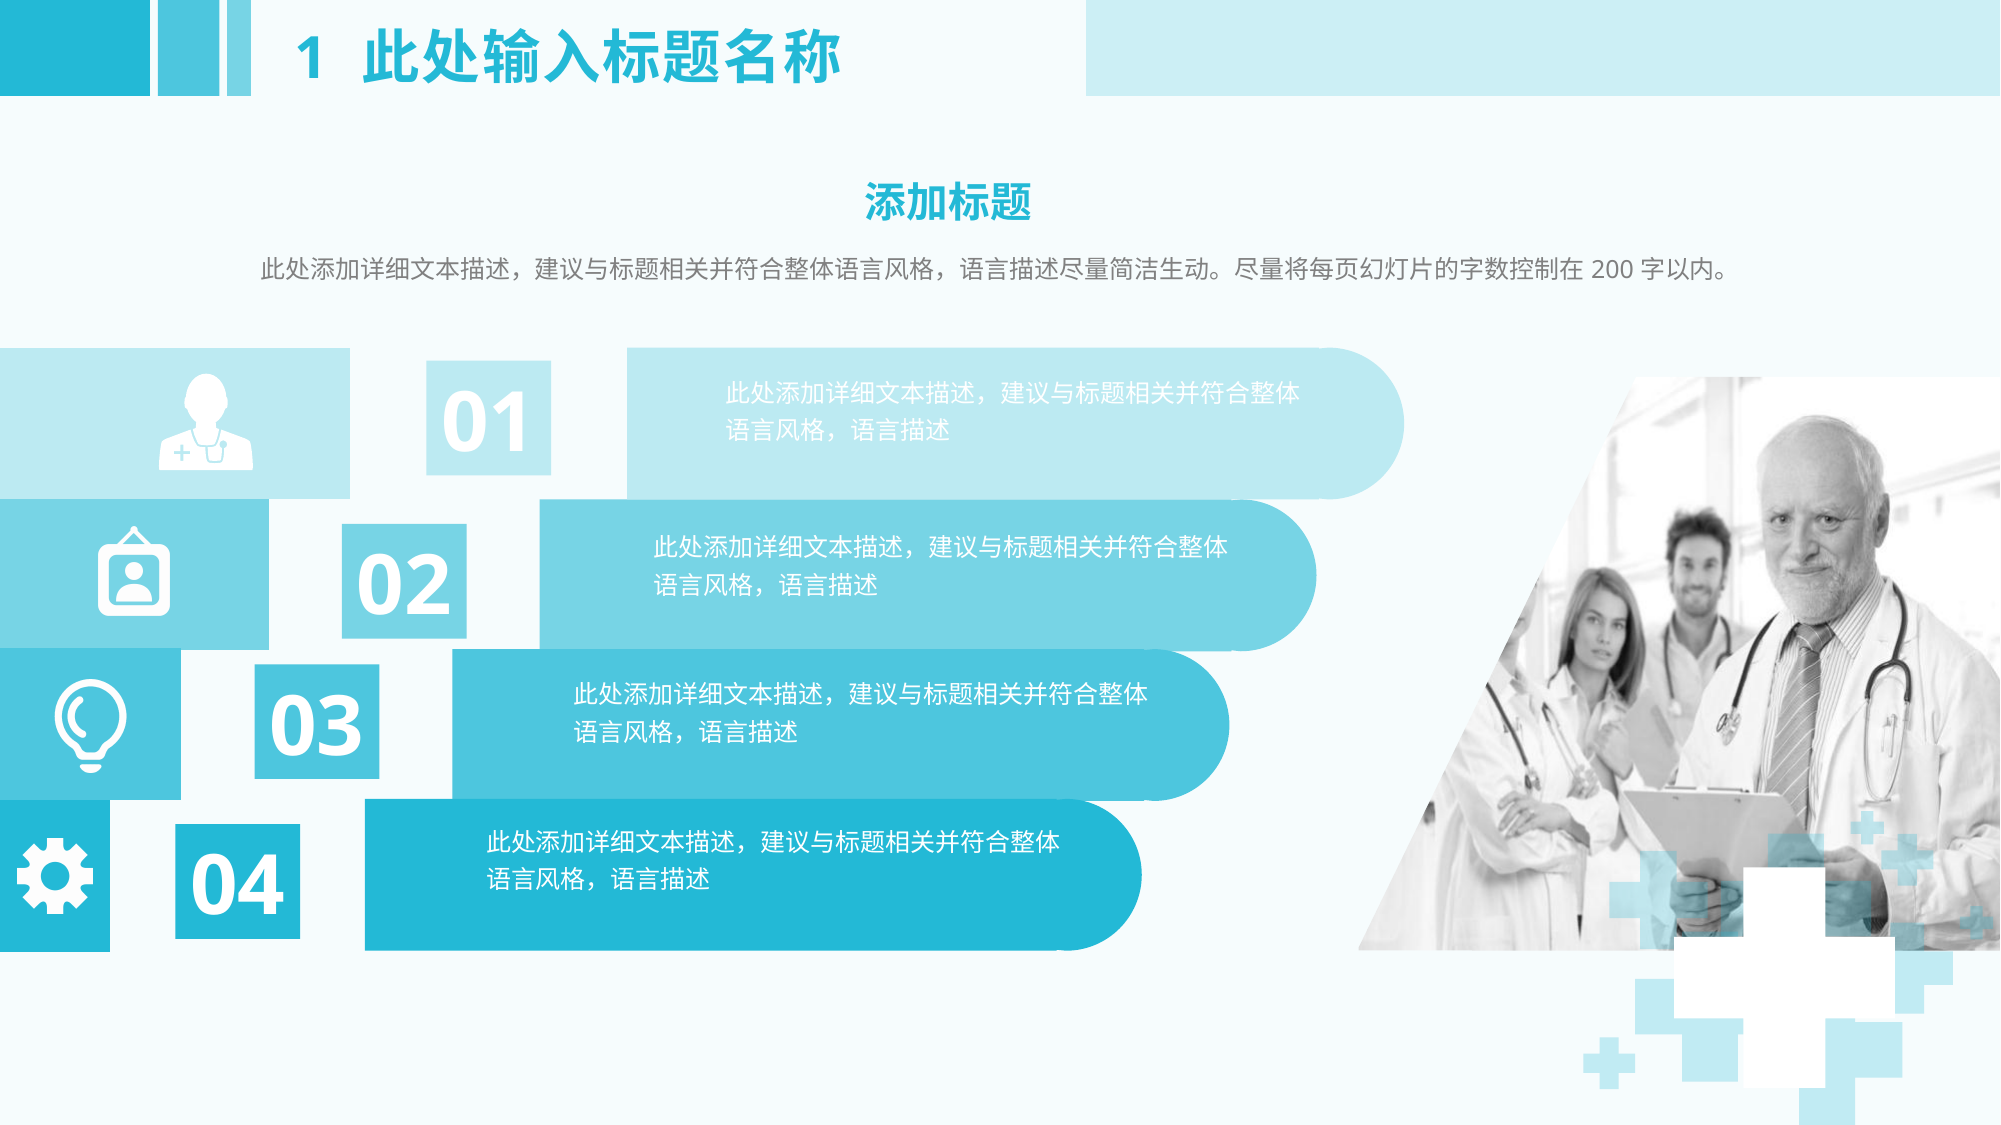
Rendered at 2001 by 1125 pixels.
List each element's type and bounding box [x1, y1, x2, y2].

text_box [0, 798, 1142, 952]
text_box [0, 0, 2000, 96]
text_box [0, 647, 1230, 801]
text_box [0, 347, 1405, 500]
text_box [0, 500, 1317, 652]
text_box [1583, 810, 1994, 1125]
text_box [0, 96, 2000, 1125]
